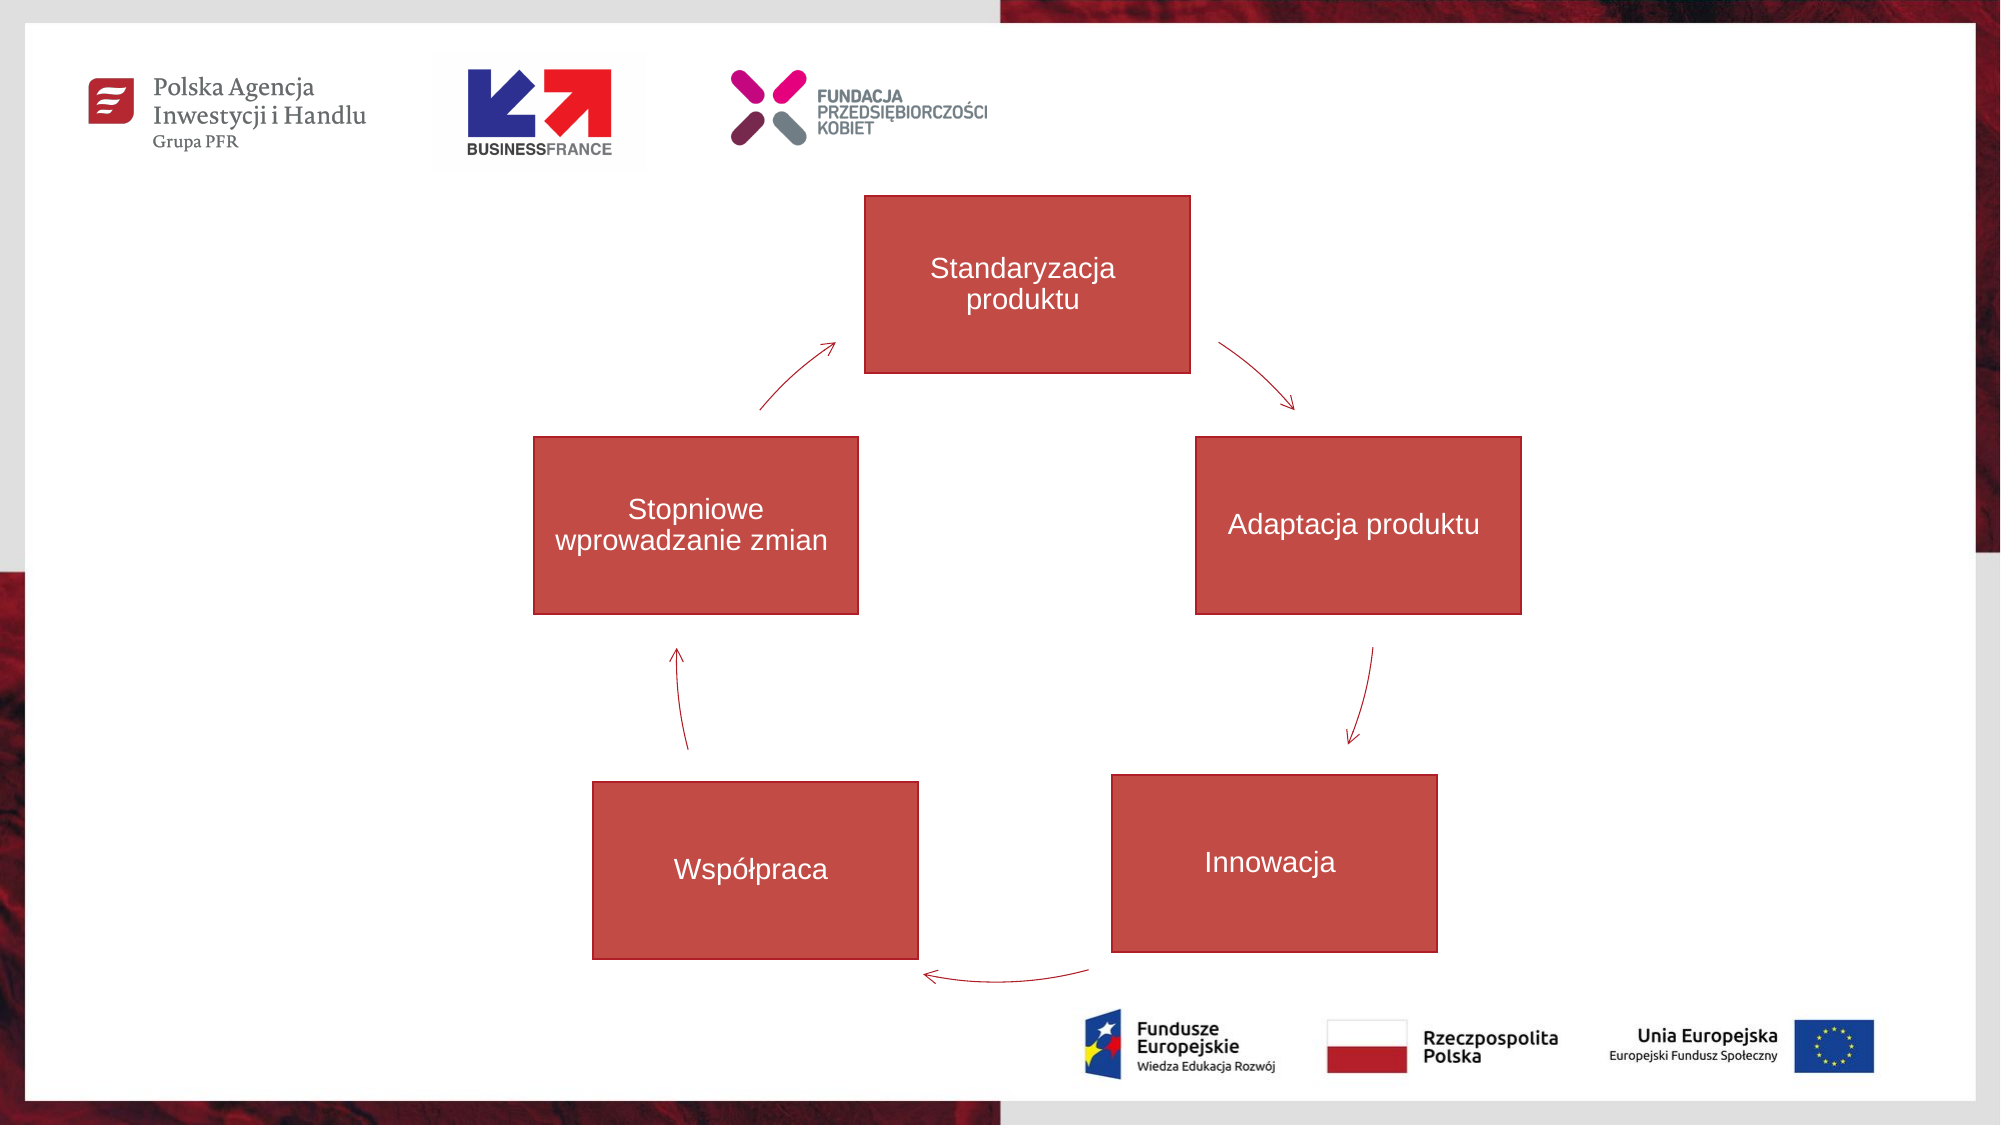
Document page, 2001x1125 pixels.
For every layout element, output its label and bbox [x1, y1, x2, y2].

picture [0, 0, 2001, 1125]
list [114, 196, 1940, 1014]
